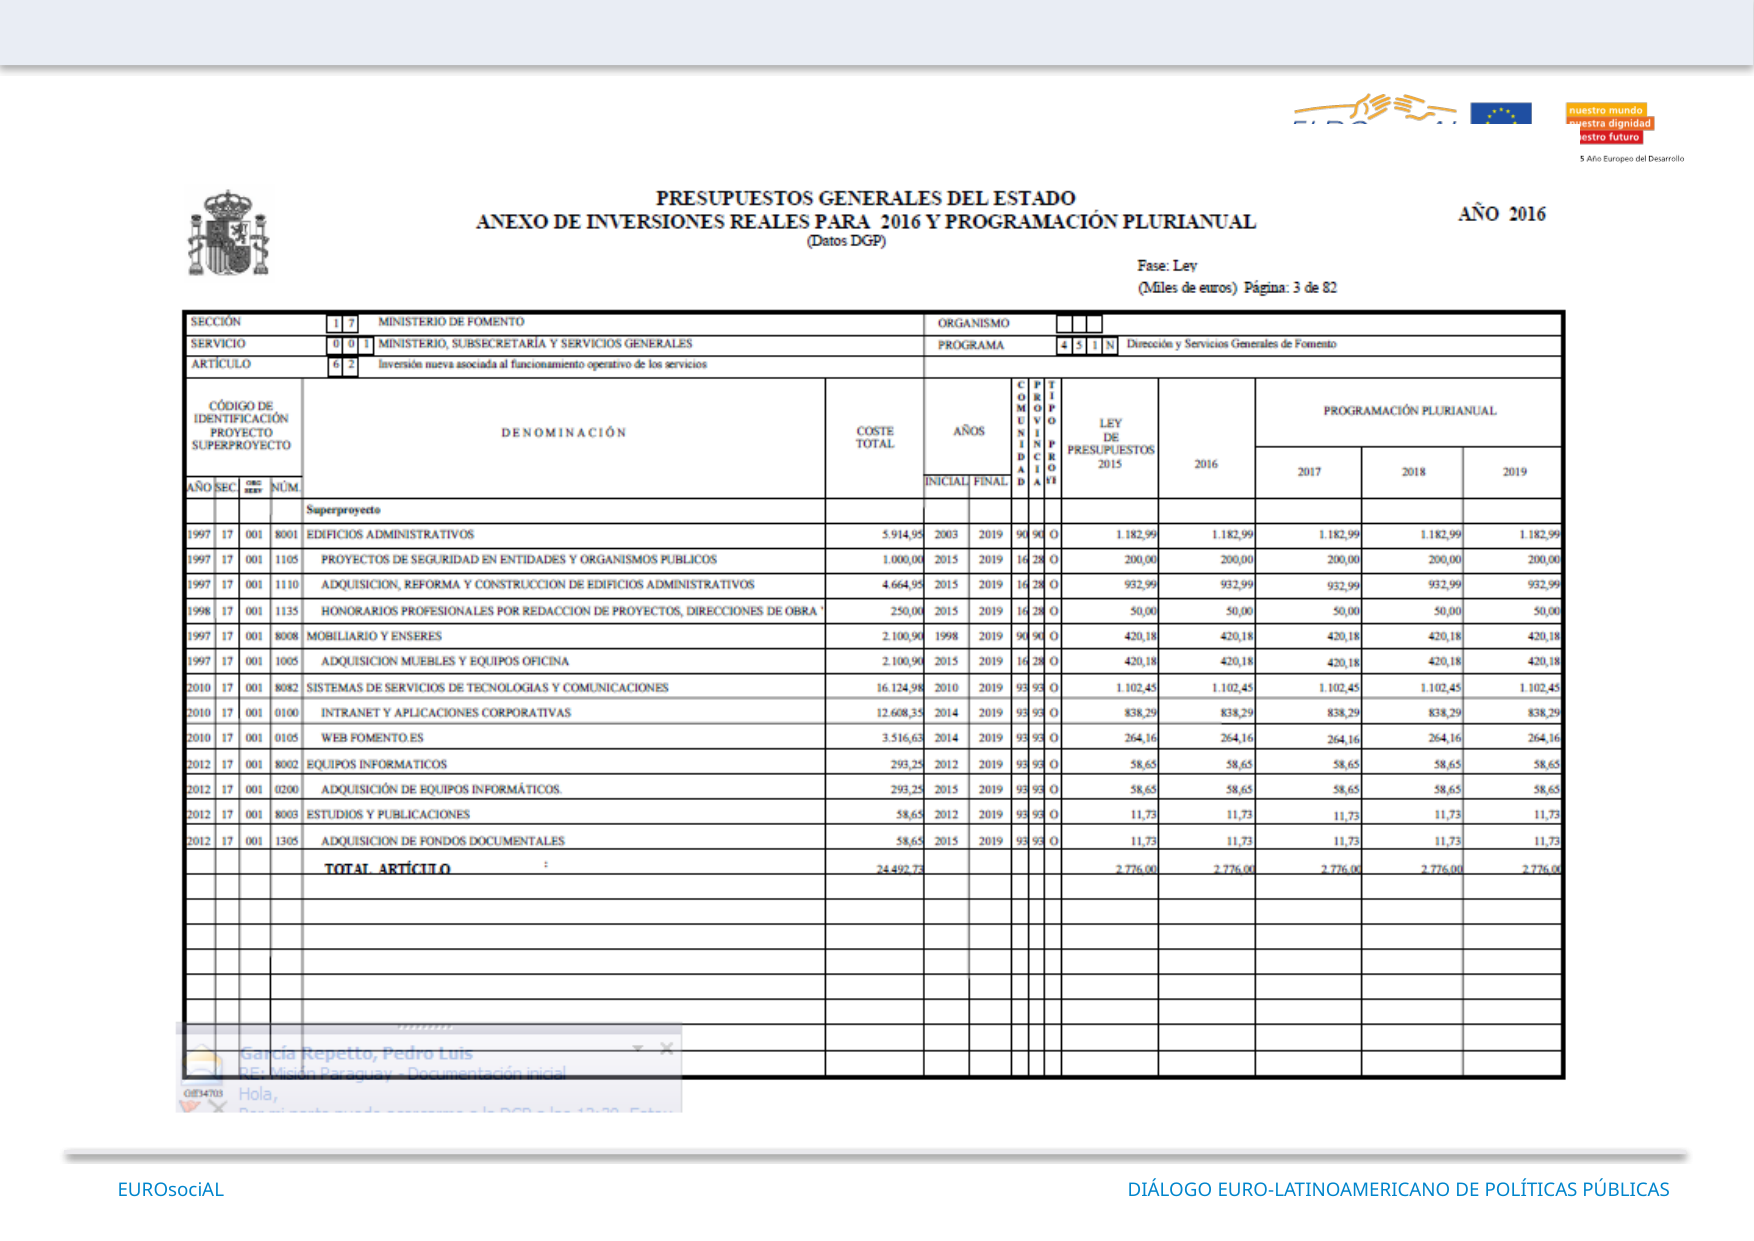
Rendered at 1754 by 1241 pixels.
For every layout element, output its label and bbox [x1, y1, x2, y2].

picture [173, 88, 1692, 1116]
